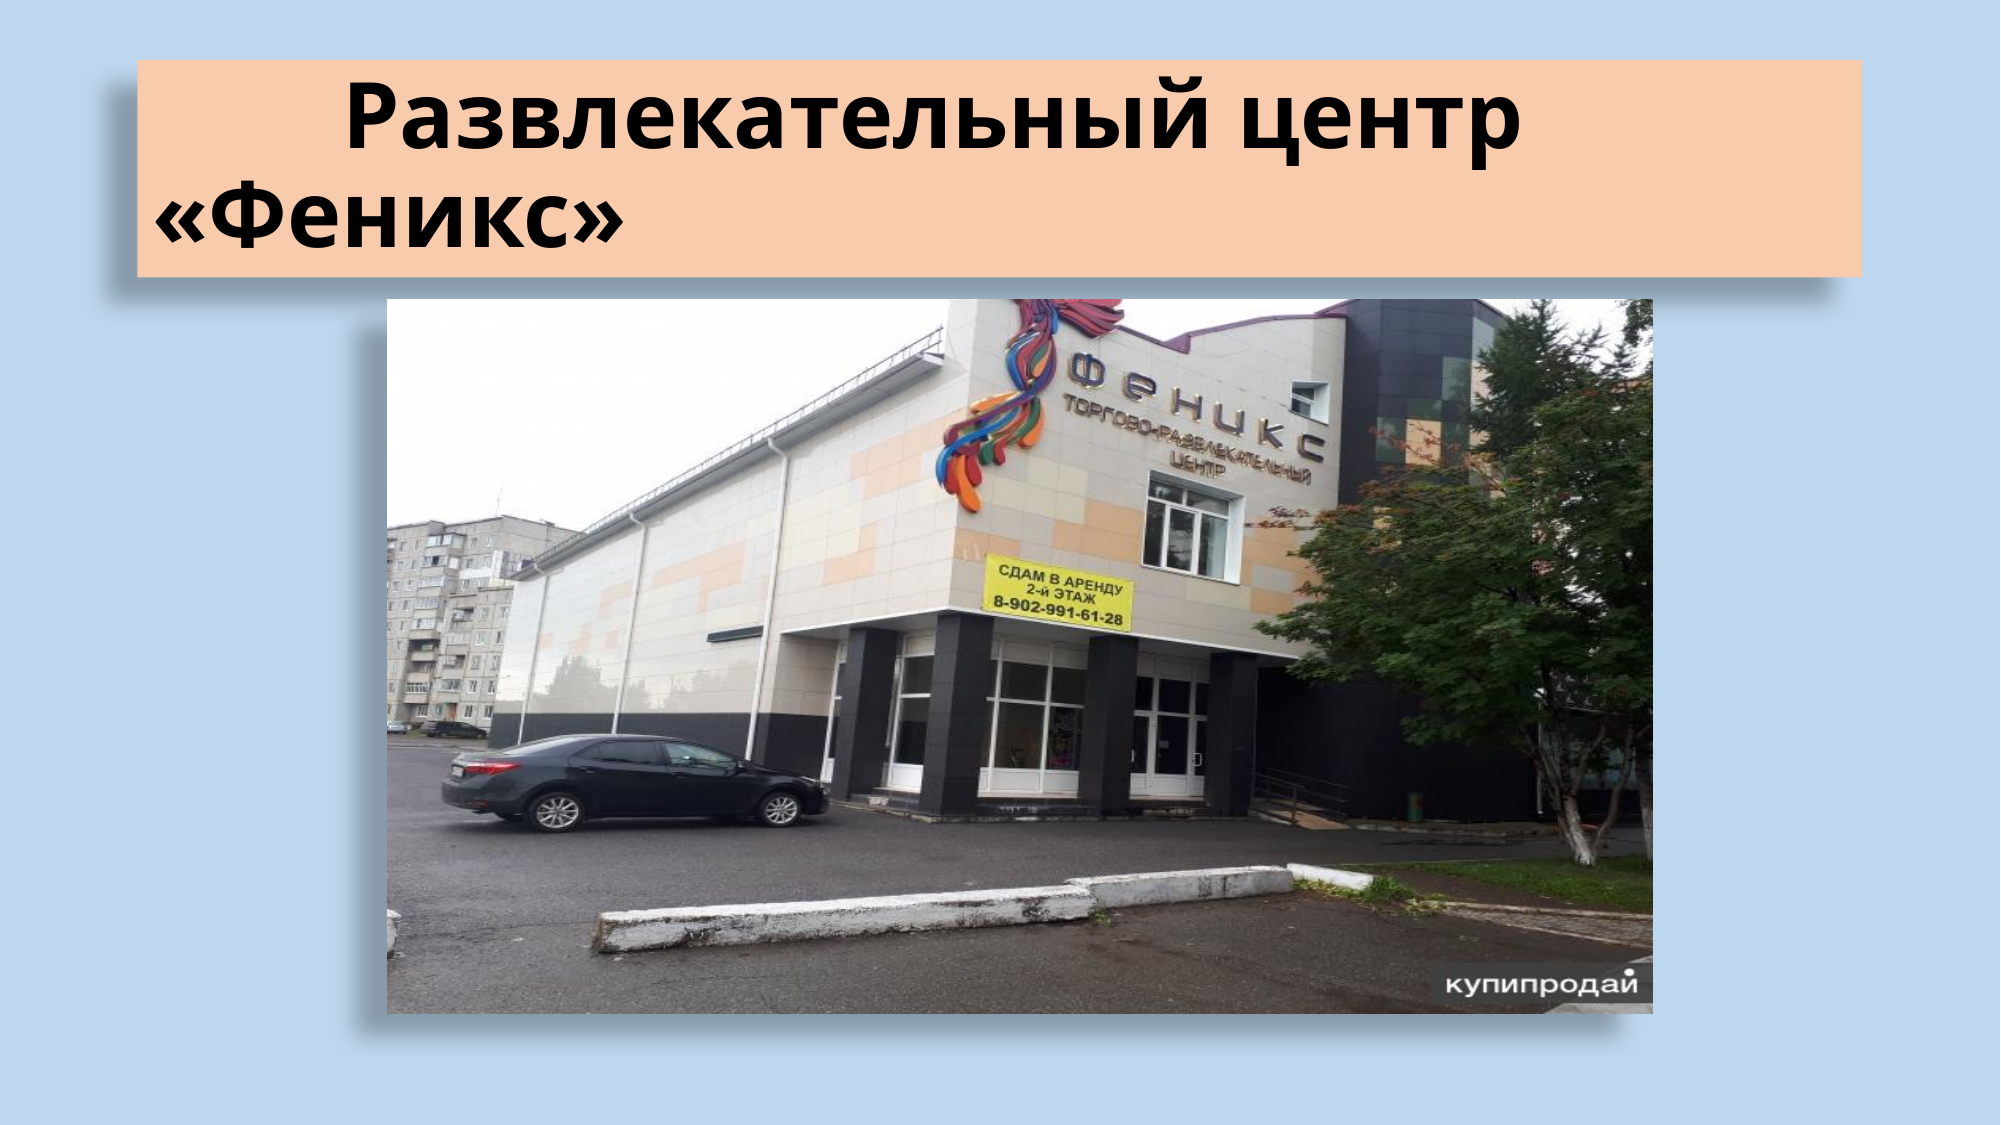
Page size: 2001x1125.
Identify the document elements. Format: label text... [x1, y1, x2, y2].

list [387, 299, 1653, 1014]
title Развлекательный центр «Феникс» [137, 59, 1863, 278]
